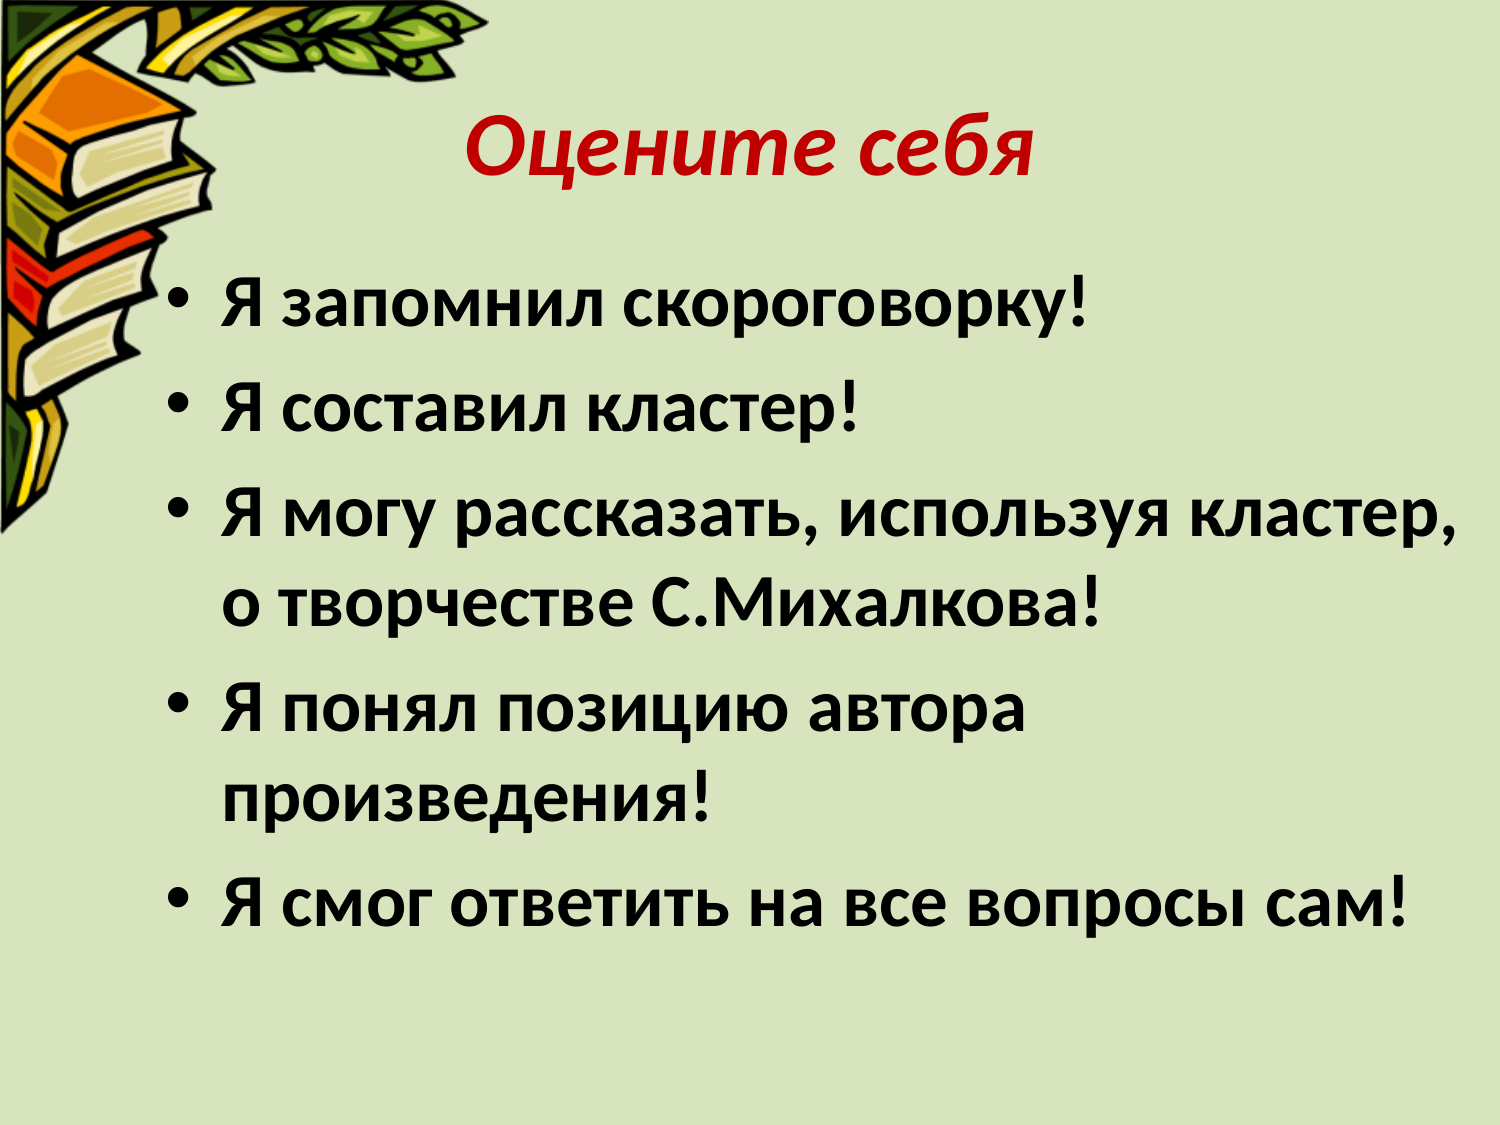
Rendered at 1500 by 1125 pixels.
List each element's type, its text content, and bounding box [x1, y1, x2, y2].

list Я запомнил скороговорку! Я составил кластер! Я могу рассказать, используя кластер, о творчестве С.Михалкова! Я понял позицию автора произведения! Я смог ответить на все вопросы сам! [149, 243, 1500, 987]
title Оцените себя [493, 44, 1426, 233]
picture [0, 0, 490, 535]
